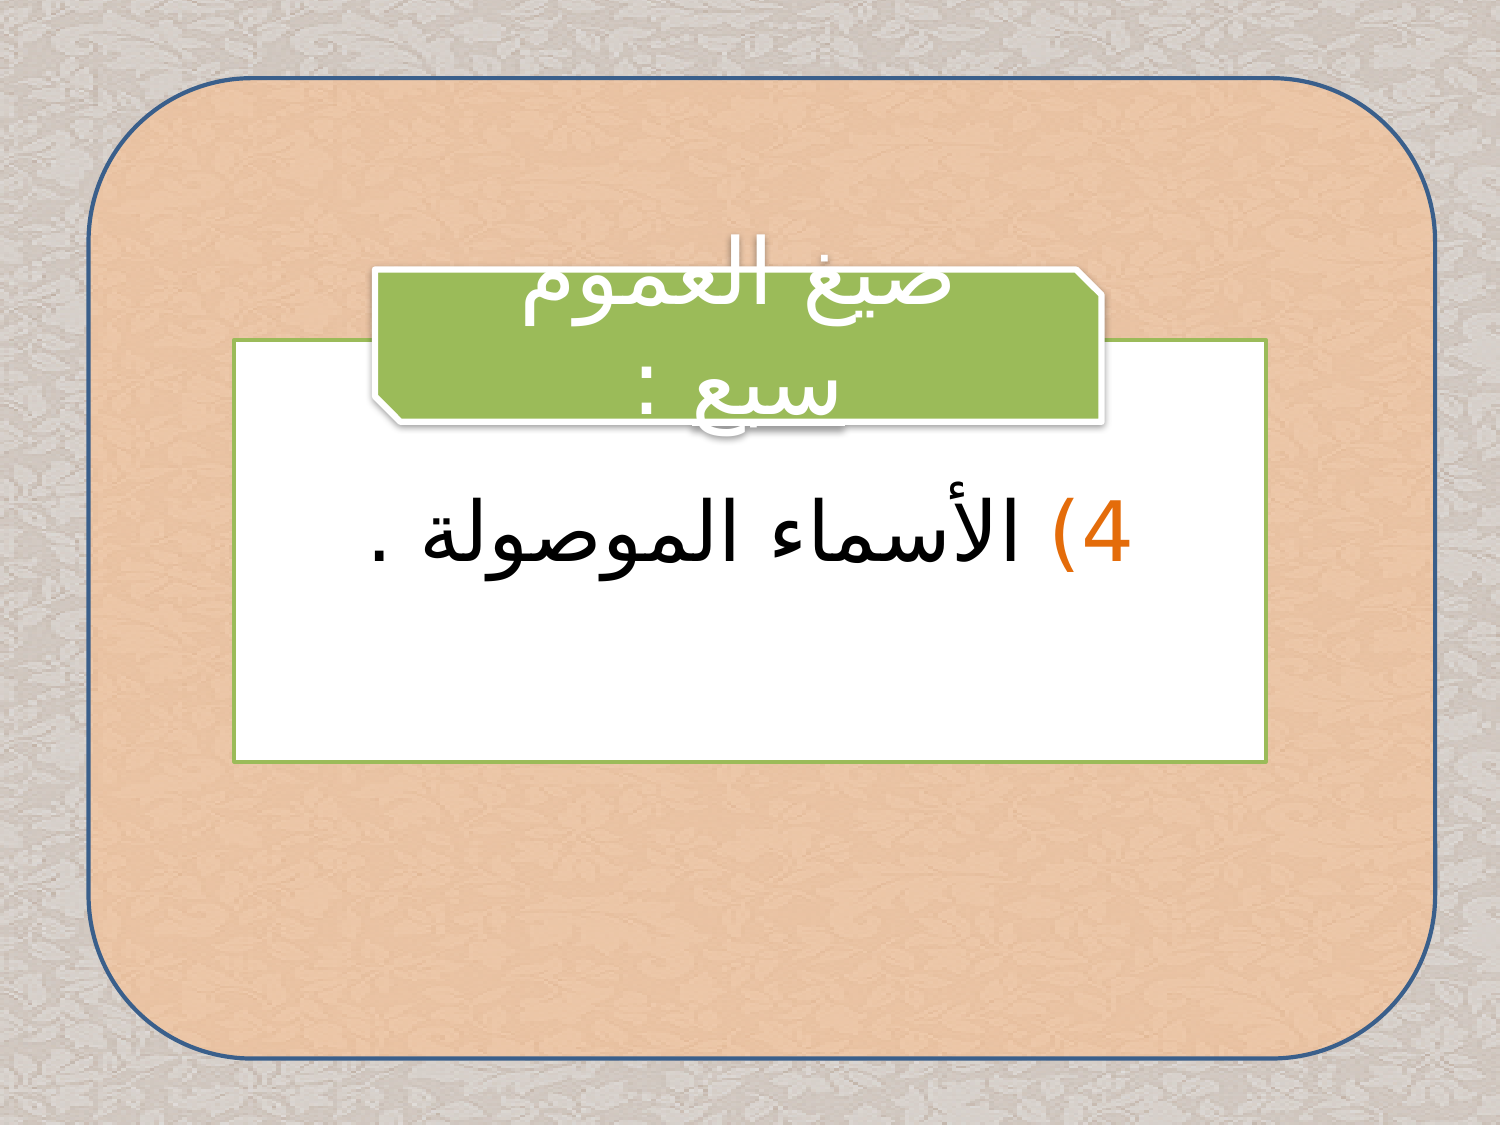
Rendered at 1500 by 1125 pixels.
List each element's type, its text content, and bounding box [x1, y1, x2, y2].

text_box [234, 339, 1266, 762]
text_box [86, 76, 1438, 1061]
text_box صيغ العموم سبع : [371, 266, 1105, 338]
